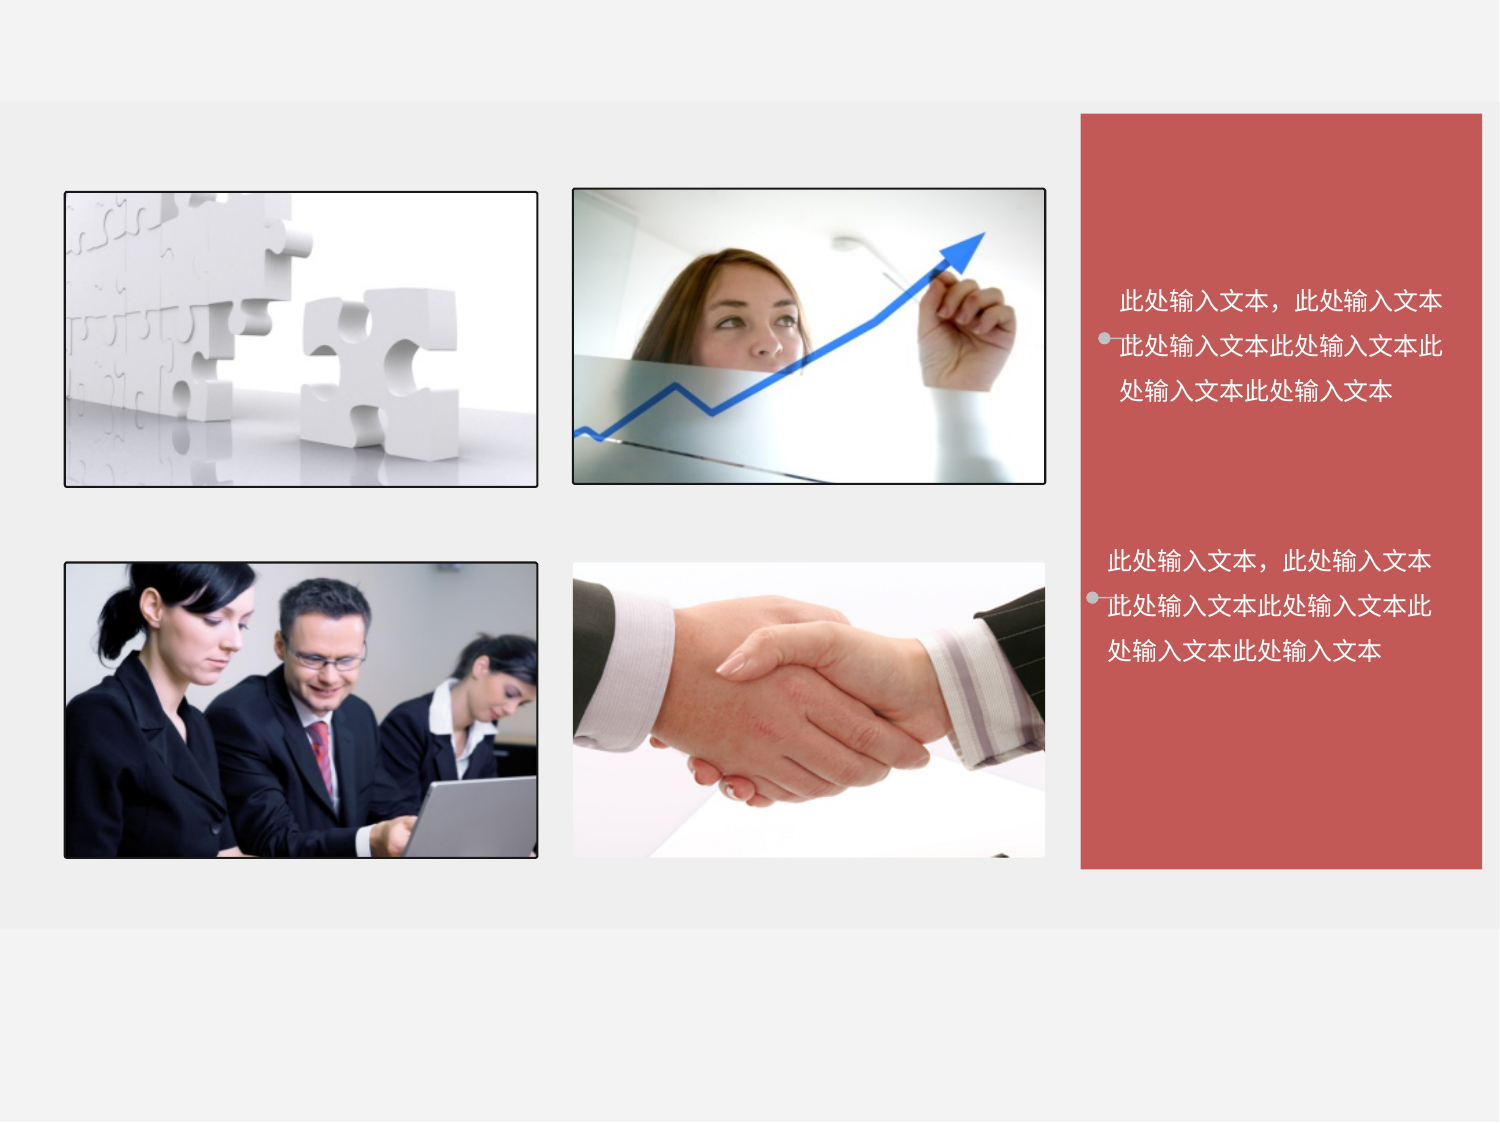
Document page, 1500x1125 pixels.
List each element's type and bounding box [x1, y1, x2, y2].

text_box [1104, 172, 1483, 505]
text_box [64, 562, 538, 858]
text_box [64, 191, 538, 487]
text_box [572, 188, 1046, 484]
text_box [1092, 431, 1471, 764]
text_box [1079, 111, 1484, 872]
text_box [572, 562, 1046, 858]
